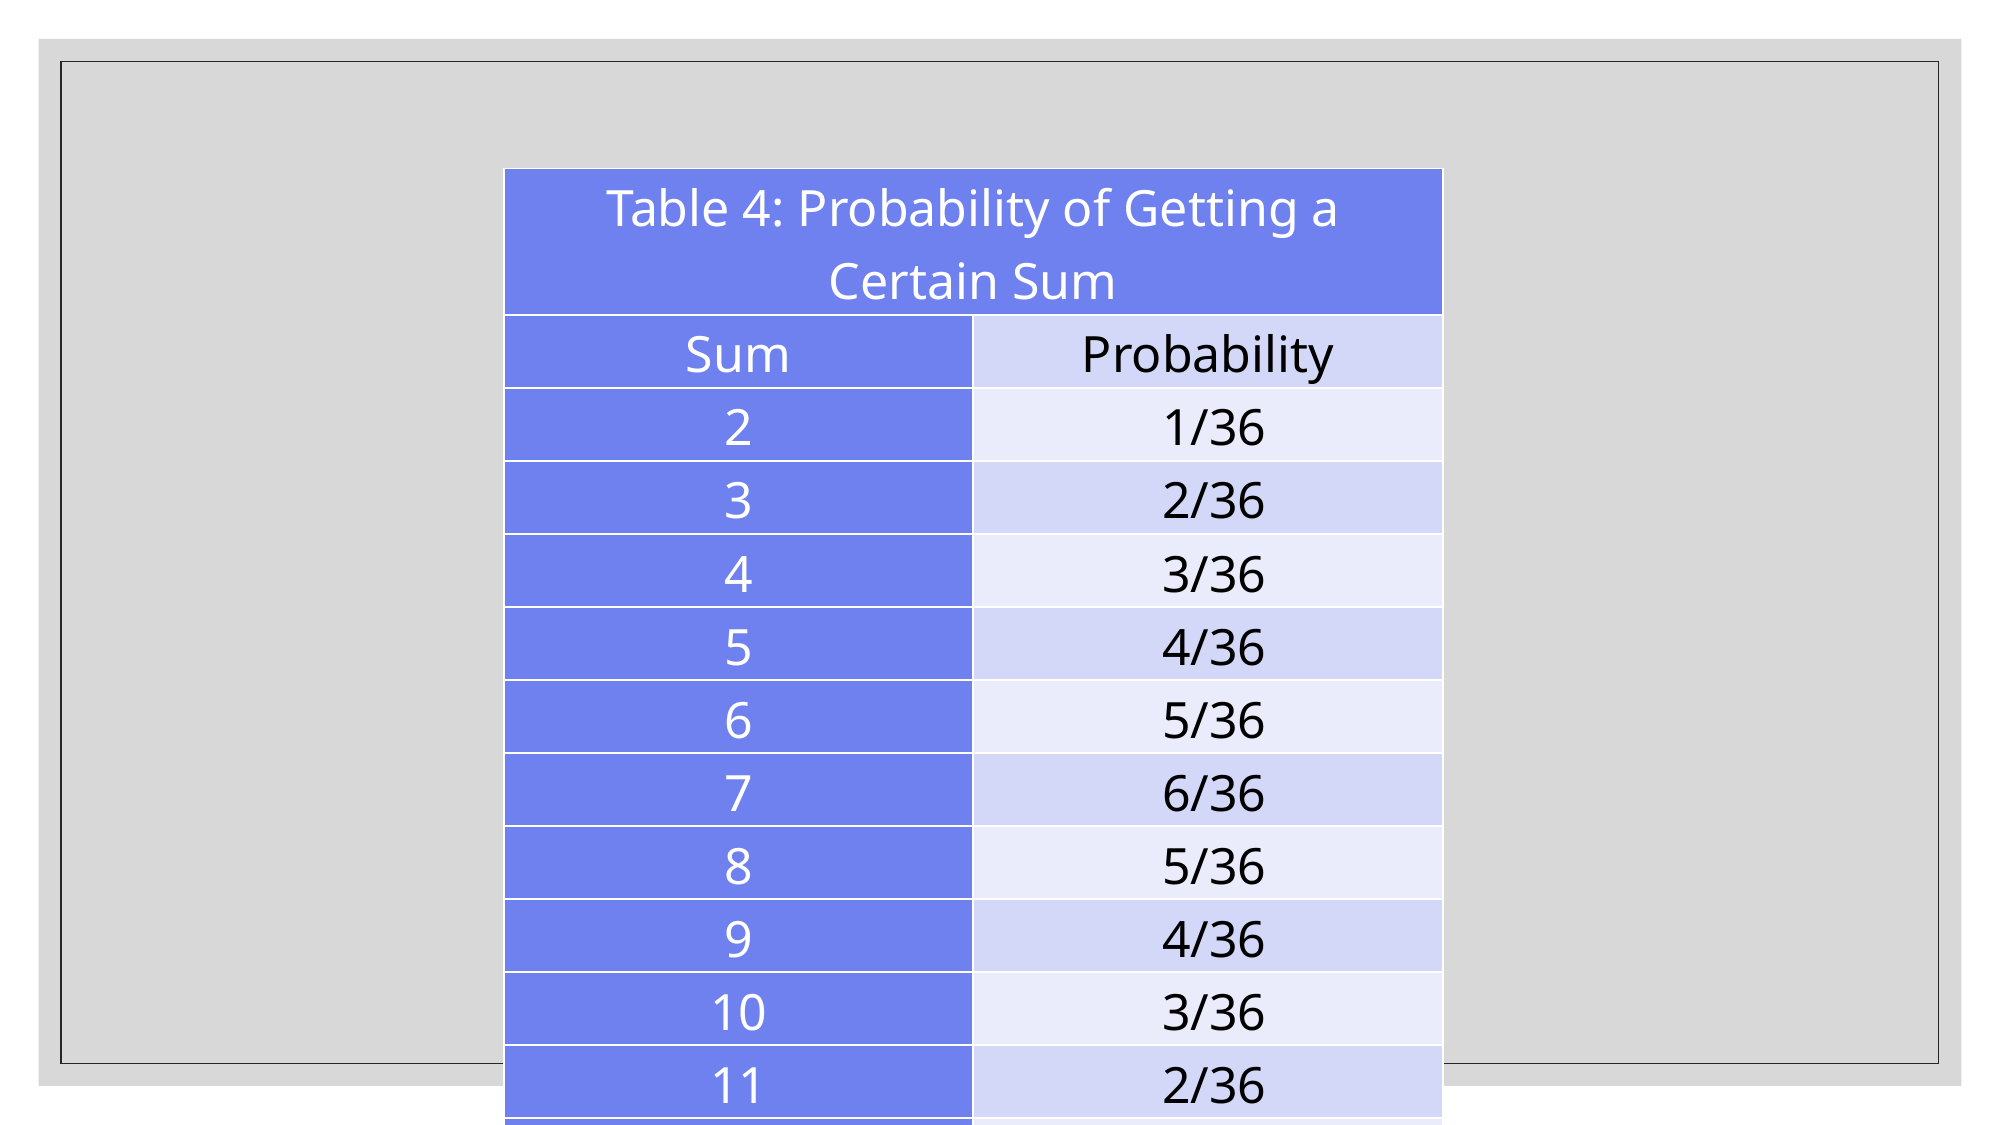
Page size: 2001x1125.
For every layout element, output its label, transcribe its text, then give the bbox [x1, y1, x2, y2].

table_cell 1/36 [974, 1119, 1442, 1125]
table_cell 5 [505, 608, 972, 679]
table_cell 3/36 [974, 973, 1442, 1044]
table_cell 4/36 [974, 608, 1442, 679]
table_cell 11 [505, 1046, 972, 1117]
table_cell 2/36 [974, 462, 1442, 533]
table_cell 1/36 [974, 389, 1442, 460]
table_cell 2/36 [974, 1046, 1442, 1117]
table_cell Sum [505, 316, 972, 387]
table_cell 5/36 [974, 681, 1442, 752]
table_cell 12 [505, 1119, 972, 1125]
table_header Table 4: Probability of Getting a Certain Sum [505, 169, 1442, 314]
table_cell Probability [974, 316, 1442, 387]
table_cell 2 [505, 389, 972, 460]
table_cell 3 [505, 462, 972, 533]
table_cell 5/36 [974, 827, 1442, 898]
table_cell 9 [505, 900, 972, 971]
table_cell 3/36 [974, 535, 1442, 606]
table_cell 4/36 [974, 900, 1442, 971]
table_cell 6/36 [974, 754, 1442, 825]
table_cell 4 [505, 535, 972, 606]
table_cell 6 [505, 681, 972, 752]
table_cell 7 [505, 754, 972, 825]
table_cell 8 [505, 827, 972, 898]
table_cell 10 [505, 973, 972, 1044]
